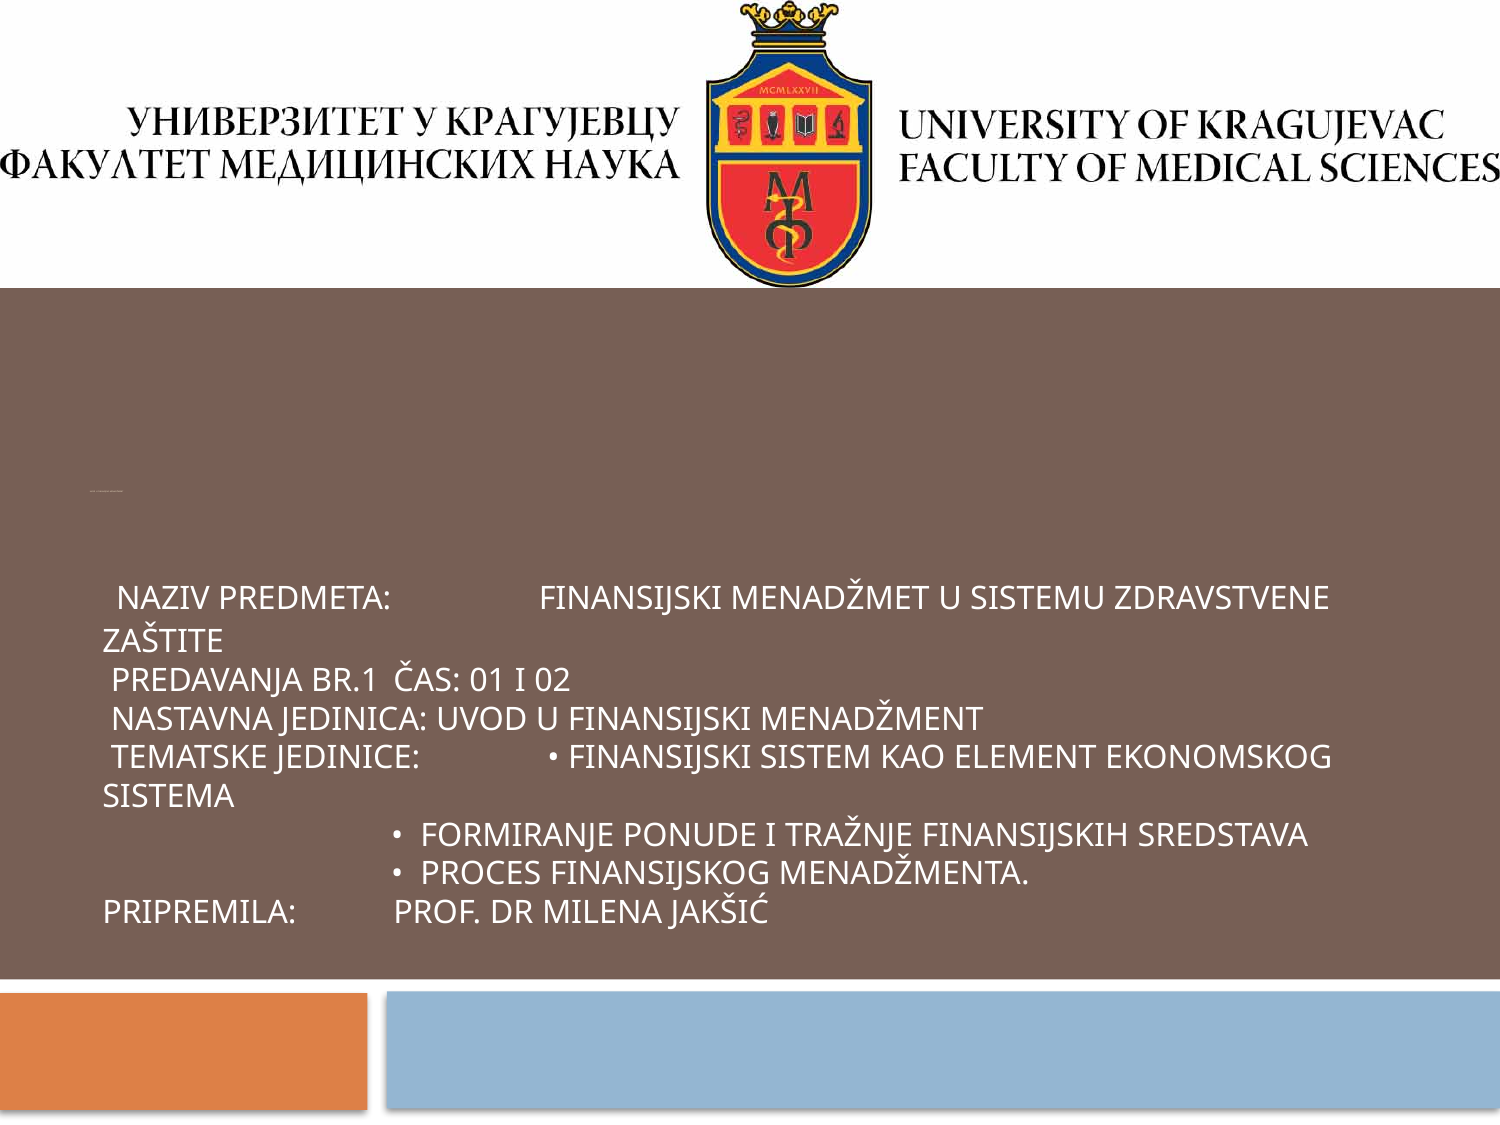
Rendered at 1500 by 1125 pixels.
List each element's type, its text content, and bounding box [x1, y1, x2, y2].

title UVOD U FINANSIJSKI MENADŽMENT [75, 412, 1463, 500]
subtitle NAZIV PREDMETA: FINANSIJSKI MENADŽMET U SISTEMU ZDRAVSTVENE ZAŠTITE PREDAVANJA BR.1 ČAS: 01 I 02 NASTAVNA JEDINICA: UVOD U FINANSIJSKI MENADŽMENT TEMATSKE JEDINICE: • FINANSIJSKI SISTEM KAO ELEMENT EKONOMSKOG SISTEMA • FORMIRANJE PONUDE I TRAŽNJE FINANSIJSKIH SREDSTAVA • PROCES FINANSIJSKOG MENADŽMENTA. PRIPREMILA: PROF. DR MILENA JAKŠIĆ [87, 549, 1402, 938]
picture [0, 0, 1500, 288]
text_box [399, 1085, 1500, 1125]
